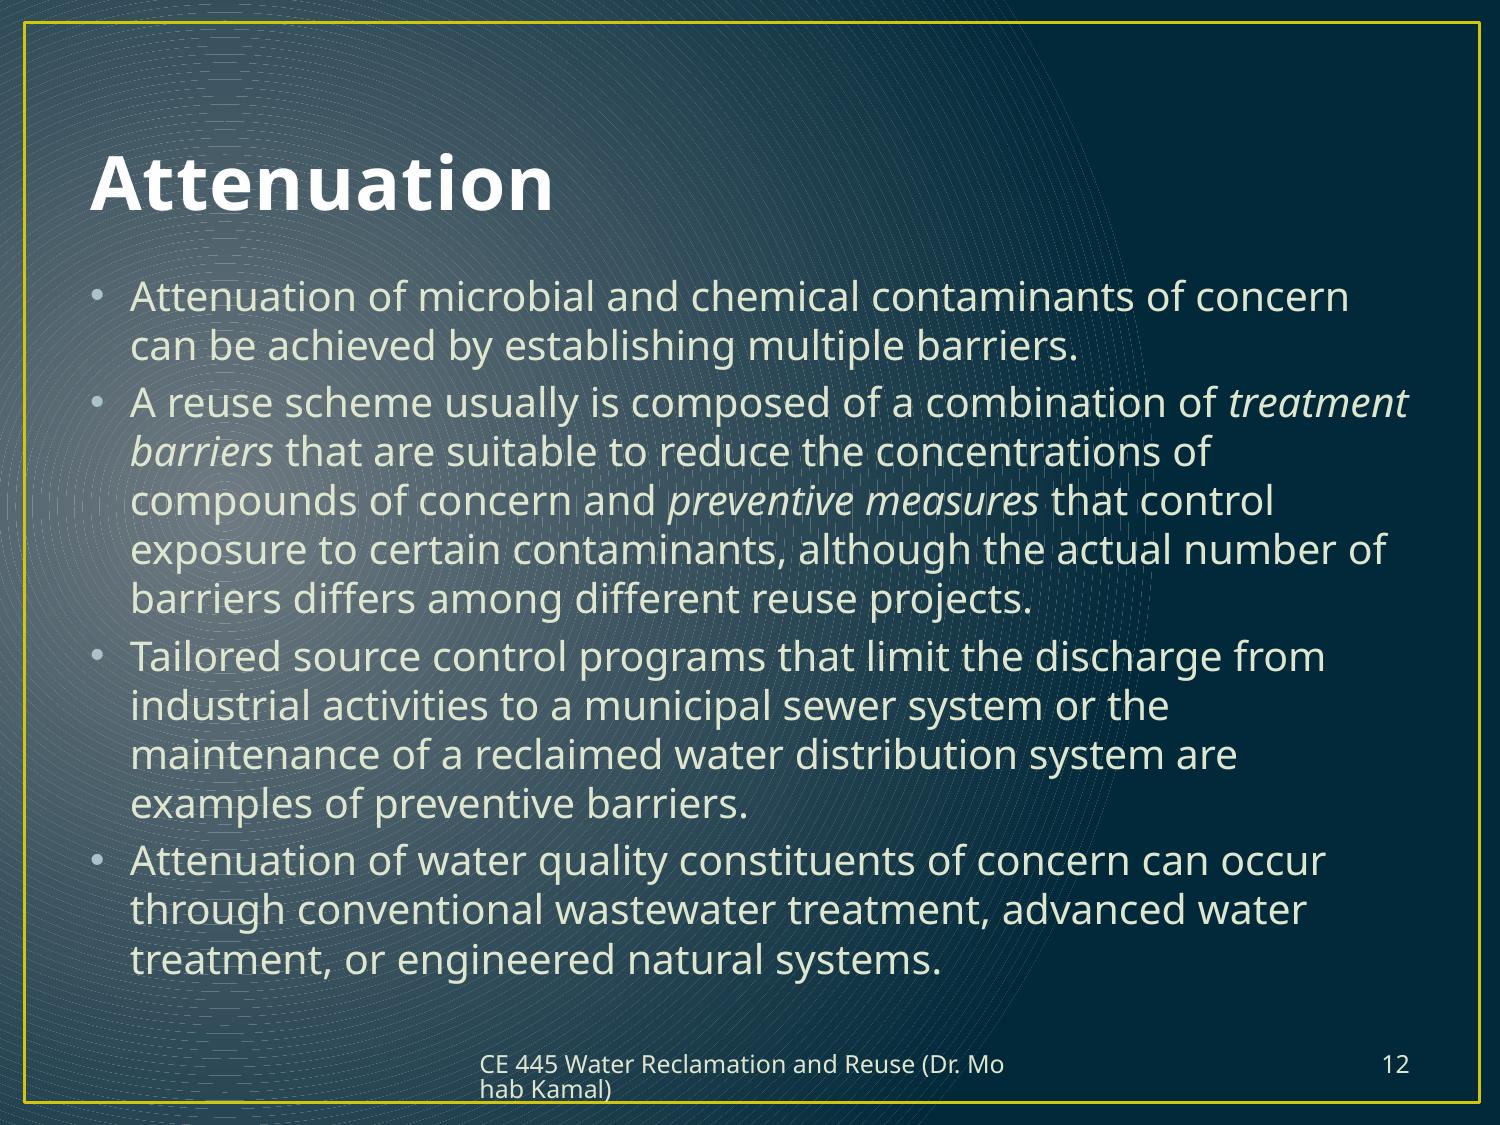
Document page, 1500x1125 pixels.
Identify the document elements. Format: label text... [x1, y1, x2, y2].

slide_number 12 [1074, 1035, 1425, 1096]
list Attenuation of microbial and chemical contaminants of concern can be achieved by establishing multiple barriers. A reuse scheme usually is composed of a combination of treatment barriers that are suitable to reduce the concentrations of compounds of concern and preventive measures that control exposure to certain contaminants, although the actual number of barriers differs among different reuse projects. Tailored source control programs that limit the discharge from industrial activities to a municipal sewer system or the maintenance of a reclaimed water distribution system are examples of preventive barriers. Attenuation of water quality constituents of concern can occur through conventional wastewater treatment, advanced water treatment, or engineered natural systems. [75, 262, 1425, 1005]
footer CE 445 Water Reclamation and Reuse (Dr. Mohab Kamal) [464, 1035, 1036, 1096]
title Attenuation [75, 45, 1425, 233]
